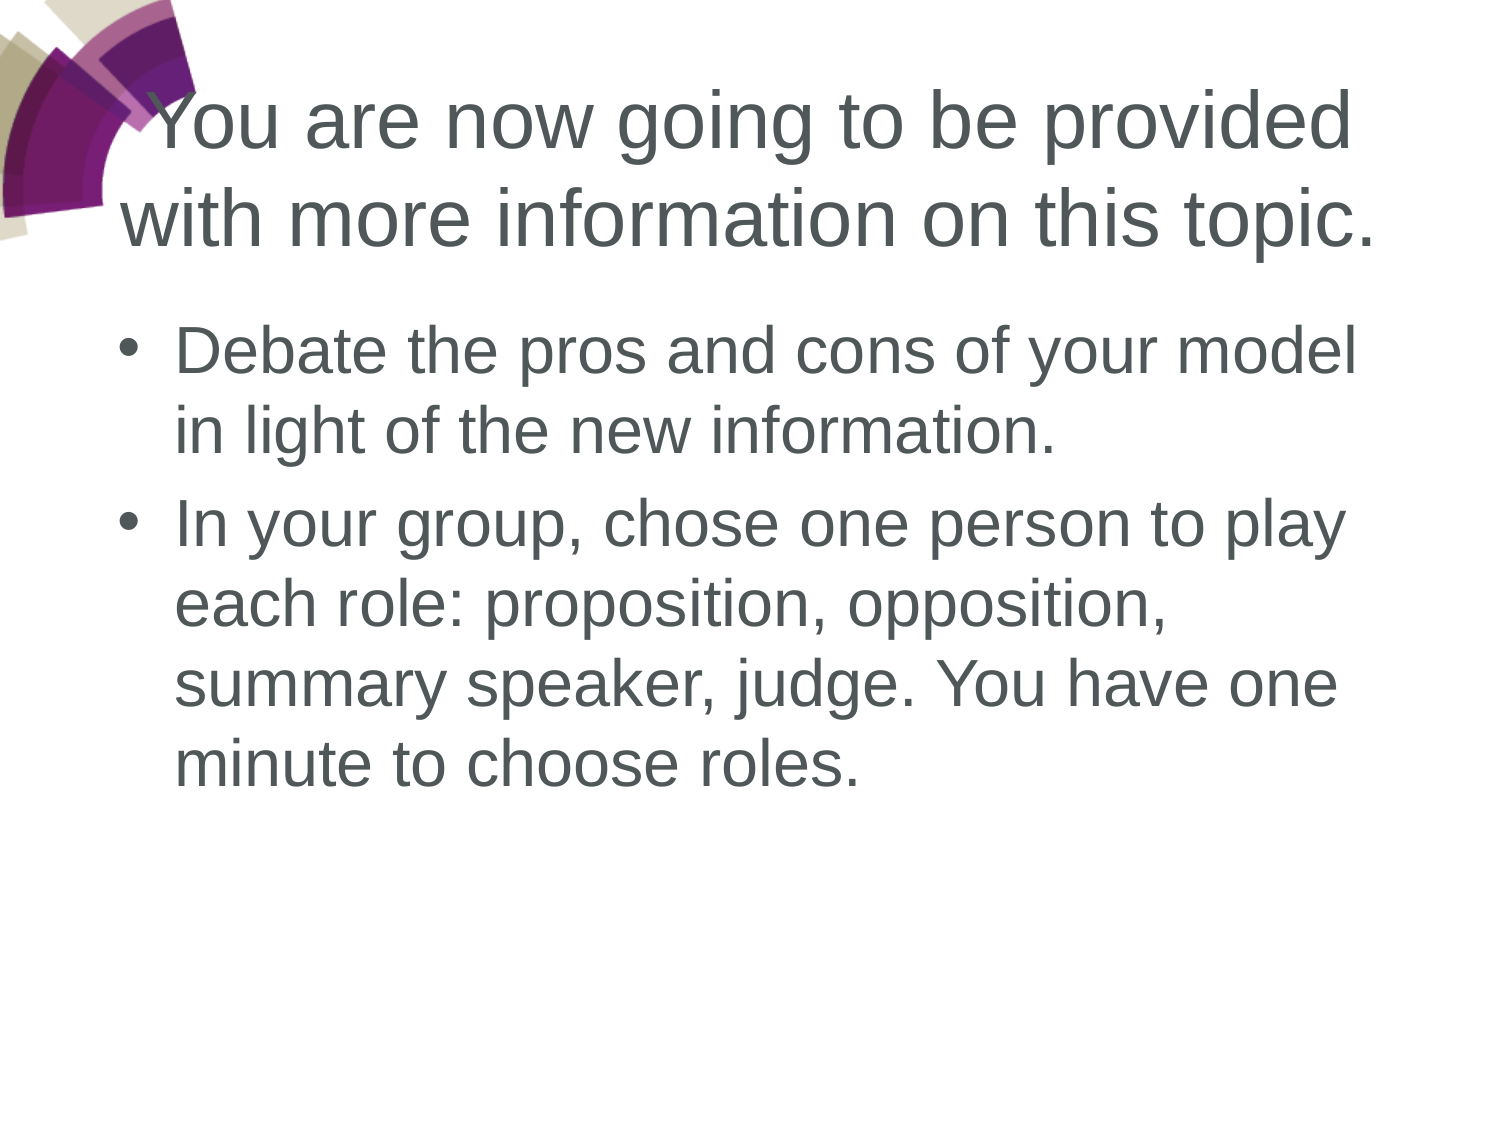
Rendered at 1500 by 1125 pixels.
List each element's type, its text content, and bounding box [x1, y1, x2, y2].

picture [0, 0, 1500, 1125]
text_box You are now going to be provided with more information on this topic. [103, 59, 1397, 278]
text_box Debate the pros and cons of your model in light of the new information. In your group, chose one person to play each role: proposition, opposition, summary speaker, judge. You have one minute to choose roles. [103, 299, 1397, 1014]
